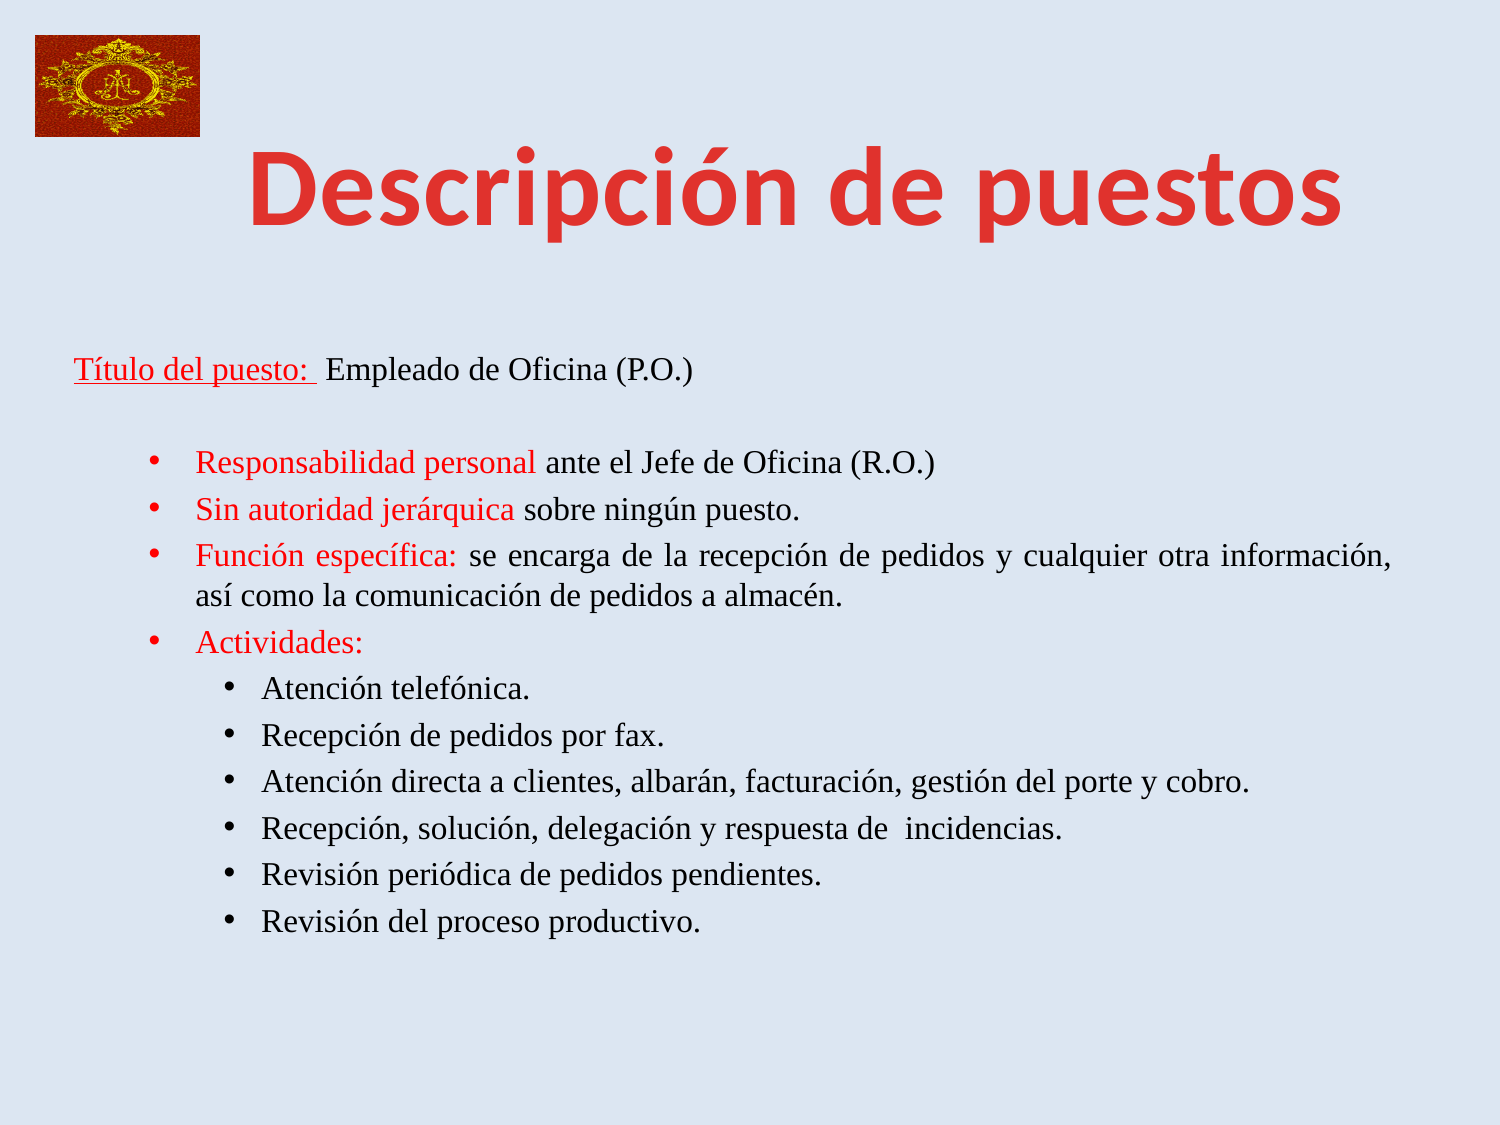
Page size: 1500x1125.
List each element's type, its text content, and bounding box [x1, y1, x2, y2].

picture [34, 34, 200, 137]
text_box Descripción de puestos [210, 105, 1383, 256]
list Título del puesto: Empleado de Oficina (P.O.) Responsabilidad personal ante el Jefe de Oficina (R.O.) Sin autoridad jerárquica sobre ningún puesto. Función específica: se encarga de la recepción de pedidos y cualquier otra información, así como la comunicación de pedidos a almacén. Actividades: Atención telefónica. Recepción de pedidos por fax. Atención directa a clientes, albarán, facturación, gestión del porte y cobro. Recepción, solución, delegación y respuesta de incidencias. Revisión periódica de pedidos pendientes. Revisión del proceso productivo. [58, 339, 1409, 1125]
